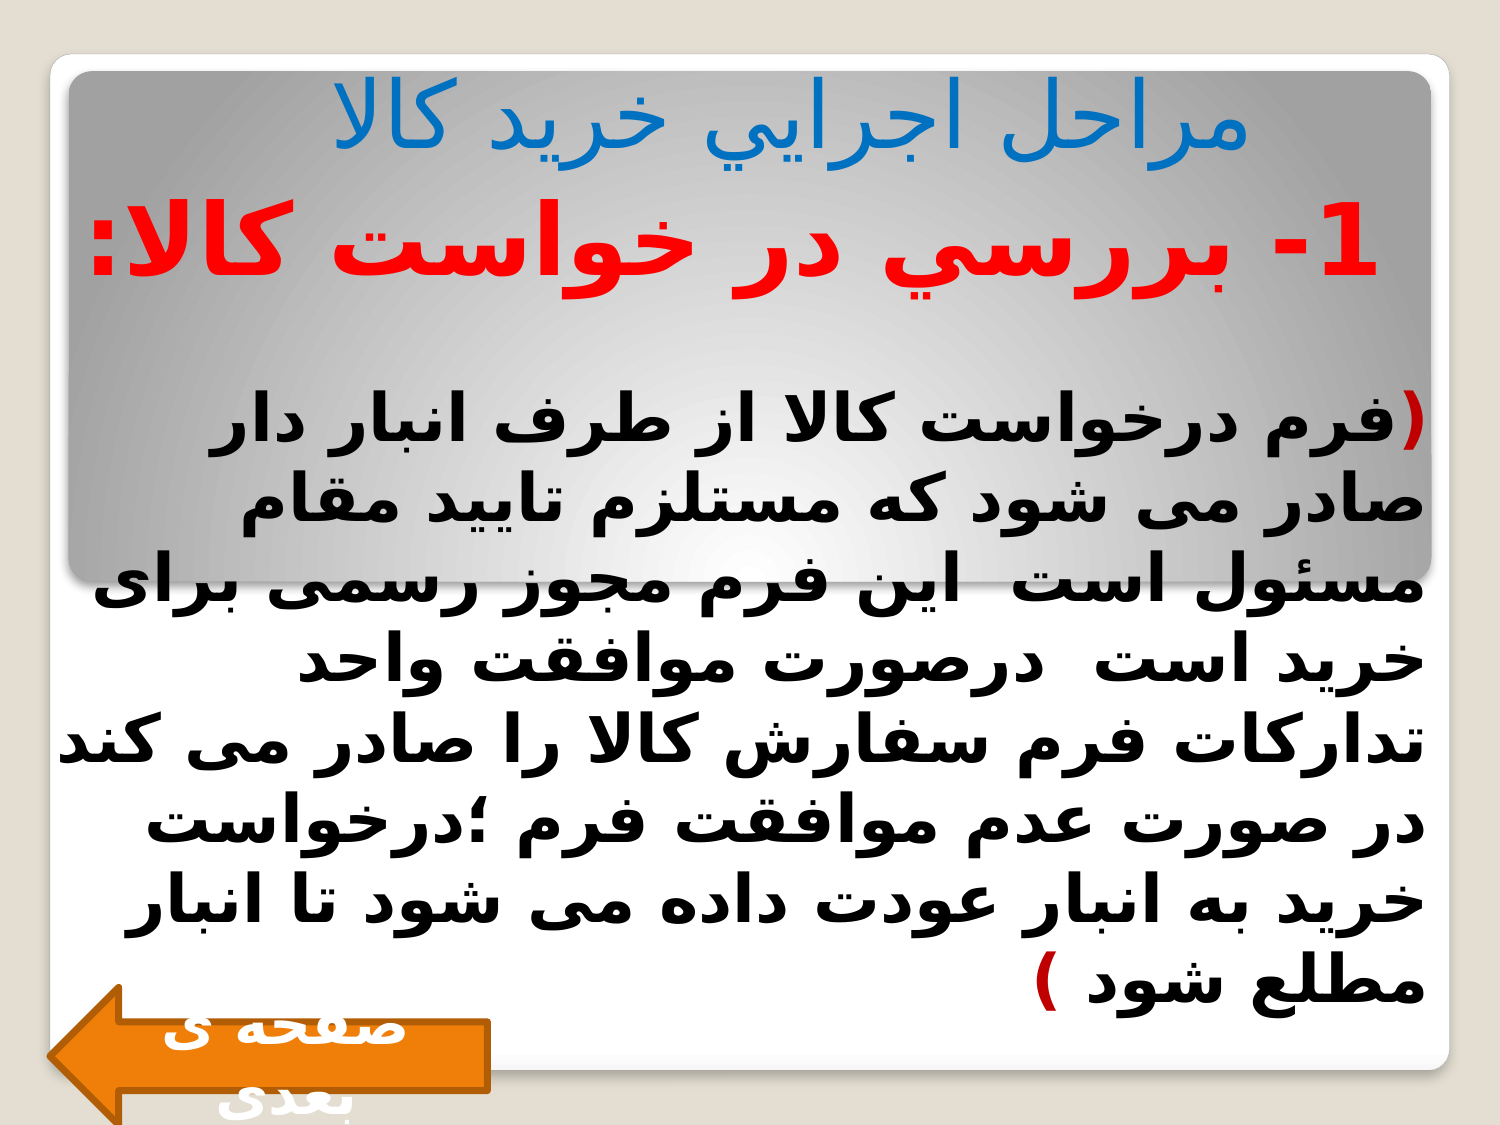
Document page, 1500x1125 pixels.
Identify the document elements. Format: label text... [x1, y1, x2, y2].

text_box صفحه ی بعدی [46, 984, 491, 1125]
title مراحل اجرايي خريد كالا [0, 0, 1500, 175]
subtitle 1- بررسي در خواست كالا: (فرم درخواست کالا از طرف انبار دار صادر می شود که مستلزم تایید مقام مسئول است این فرم مجوز رسمی برای خرید است درصورت موافقت واحد تدارکات فرم سفارش کالا را صادر می کند در صورت عدم موافقت فرم ؛درخواست خرید به انبار عودت داده می شود تا انبار مطلع شود ) [0, 174, 1450, 1125]
